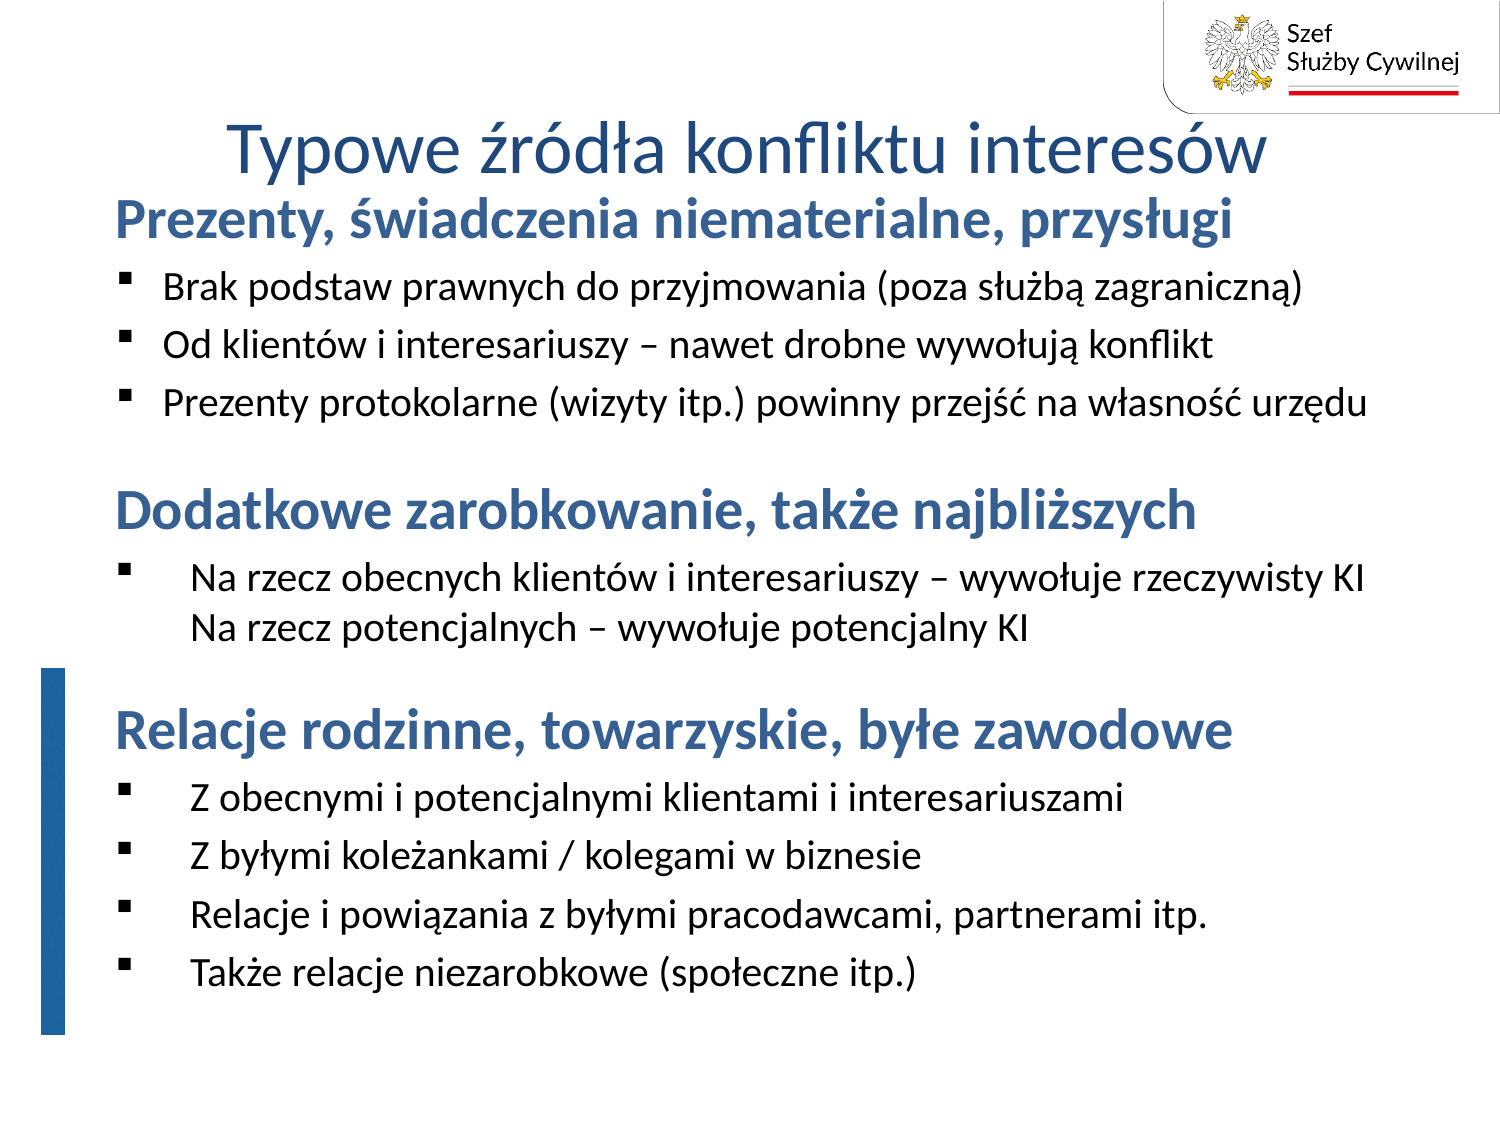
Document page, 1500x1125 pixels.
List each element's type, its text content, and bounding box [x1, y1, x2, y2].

title Typowe źródła konfliktu interesów [97, 90, 1398, 216]
text_box Prezenty, świadczenia niematerialne, przysługi Brak podstaw prawnych do przyjmowania (poza służbą zagraniczną) Od klientów i interesariuszy – nawet drobne wywołują konflikt Prezenty protokolarne (wizyty itp.) powinny przejść na własność urzędu [100, 172, 1401, 444]
picture [41, 668, 65, 1035]
text_box Dodatkowe zarobkowanie, także najbliższych Na rzecz obecnych klientów i interesariuszy – wywołuje rzeczywisty KI Na rzecz potencjalnych – wywołuje potencjalny KI [100, 463, 1400, 665]
text_box Relacje rodzinne, towarzyskie, byłe zawodowe Z obecnymi i potencjalnymi klientami i interesariuszami Z byłymi koleżankami / kolegami w biznesie Relacje i powiązania z byłymi pracodawcami, partnerami itp. Także relacje niezarobkowe (społeczne itp.) [100, 683, 1400, 1035]
picture [1163, 0, 1500, 114]
